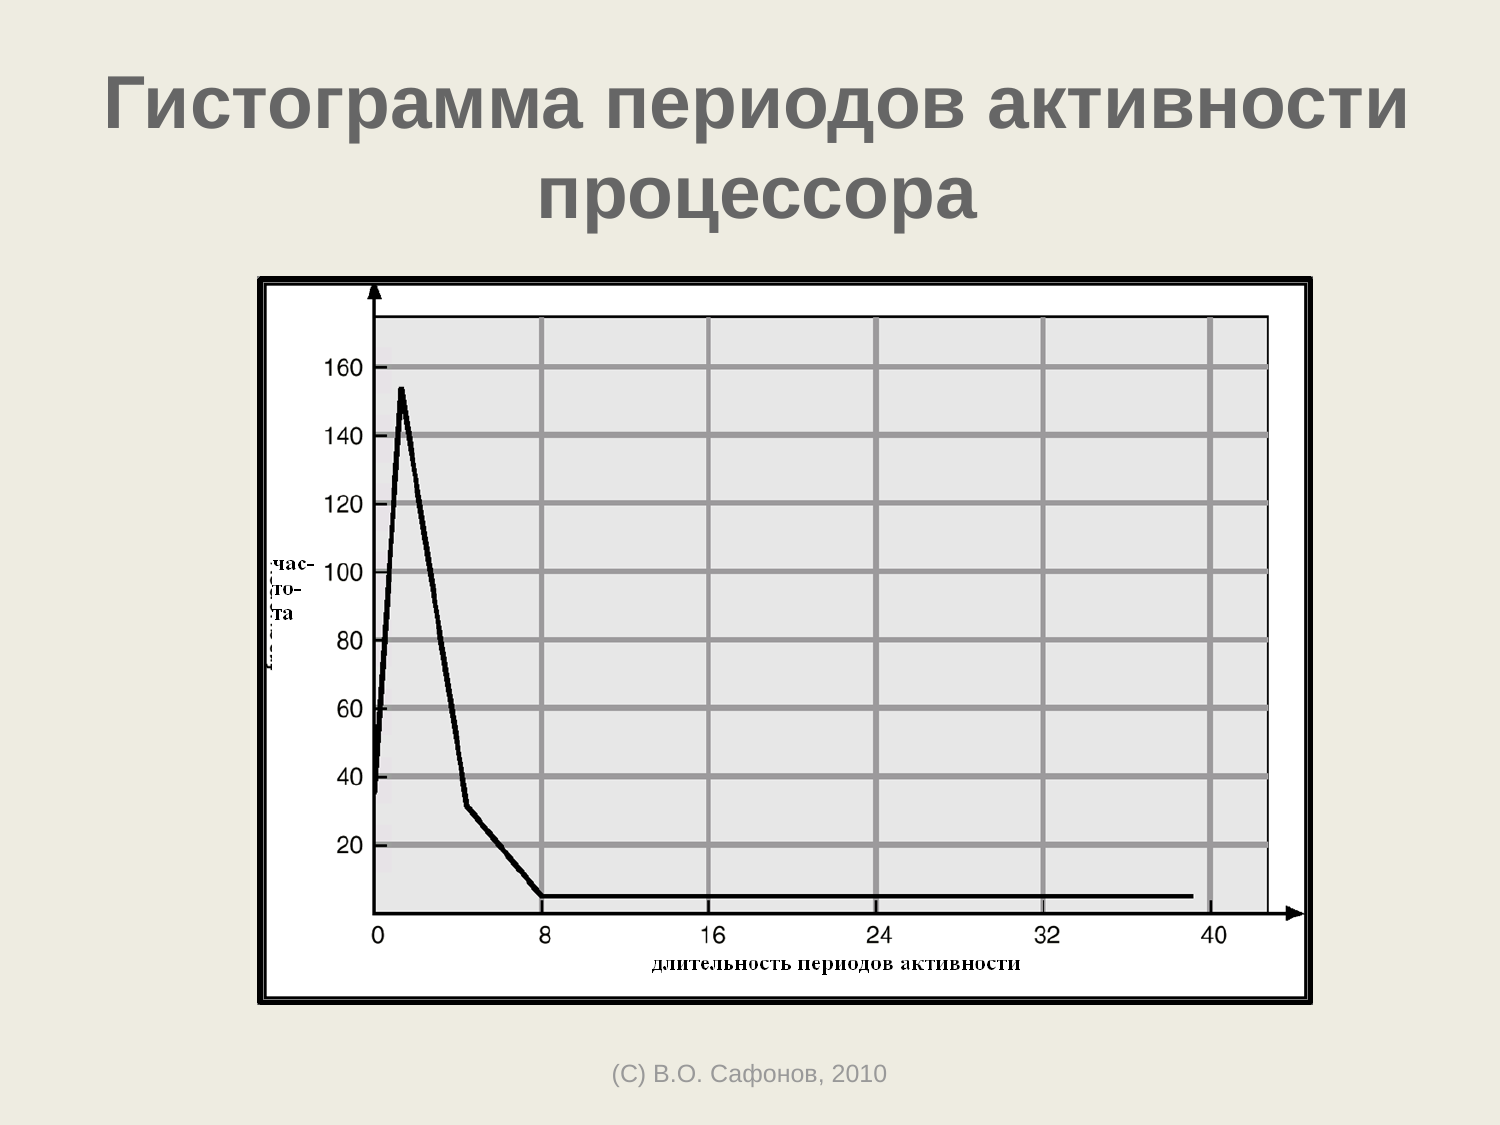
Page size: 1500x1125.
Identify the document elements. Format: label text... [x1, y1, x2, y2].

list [257, 275, 1313, 1006]
title Гистограмма периодов активности процессора [81, 34, 1433, 253]
footer (C) В.О. Сафонов, 2010 [512, 1042, 988, 1103]
